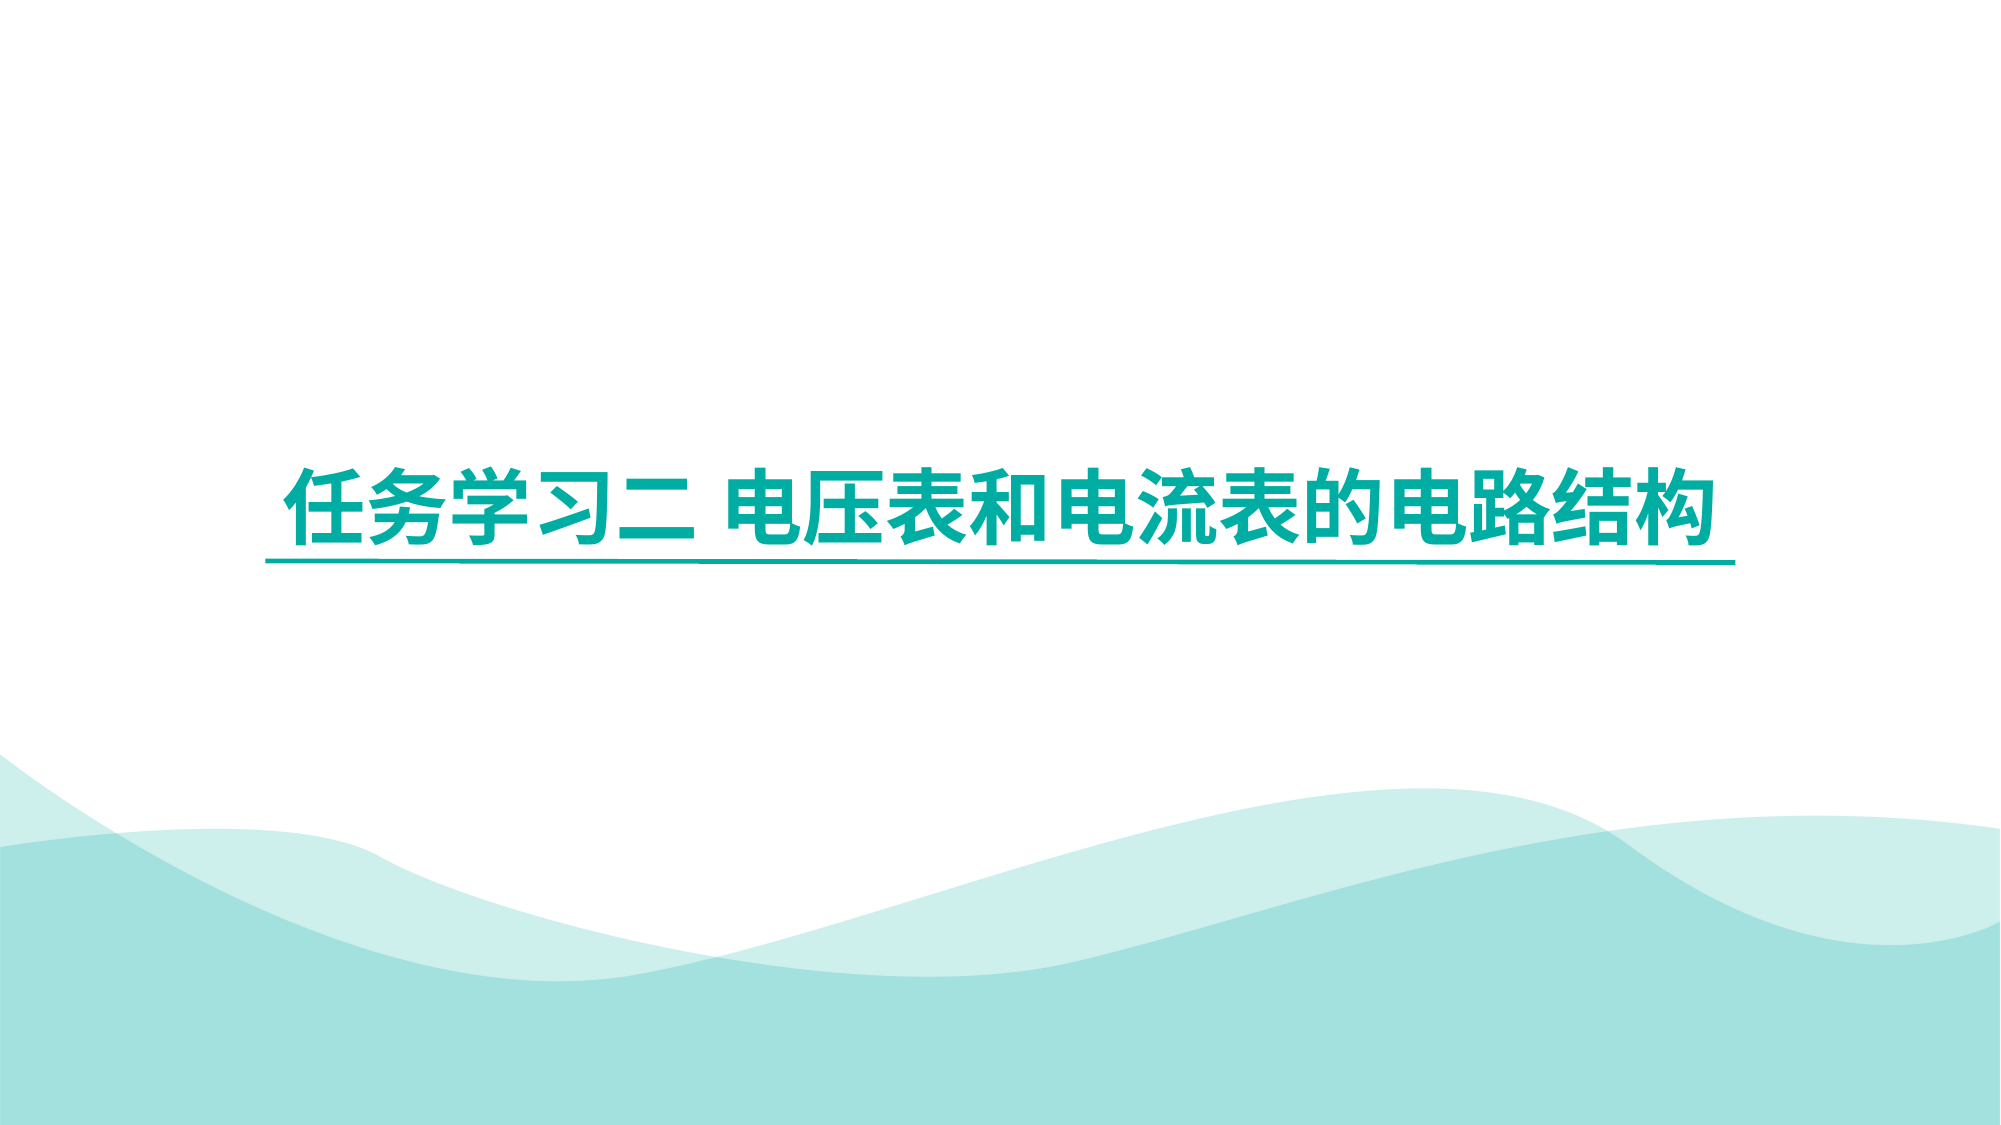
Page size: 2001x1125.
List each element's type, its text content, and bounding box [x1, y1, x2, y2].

picture [0, 0, 2000, 1125]
text_box 任务学习二 电压表和电流表的电路结构 [232, 371, 1769, 555]
